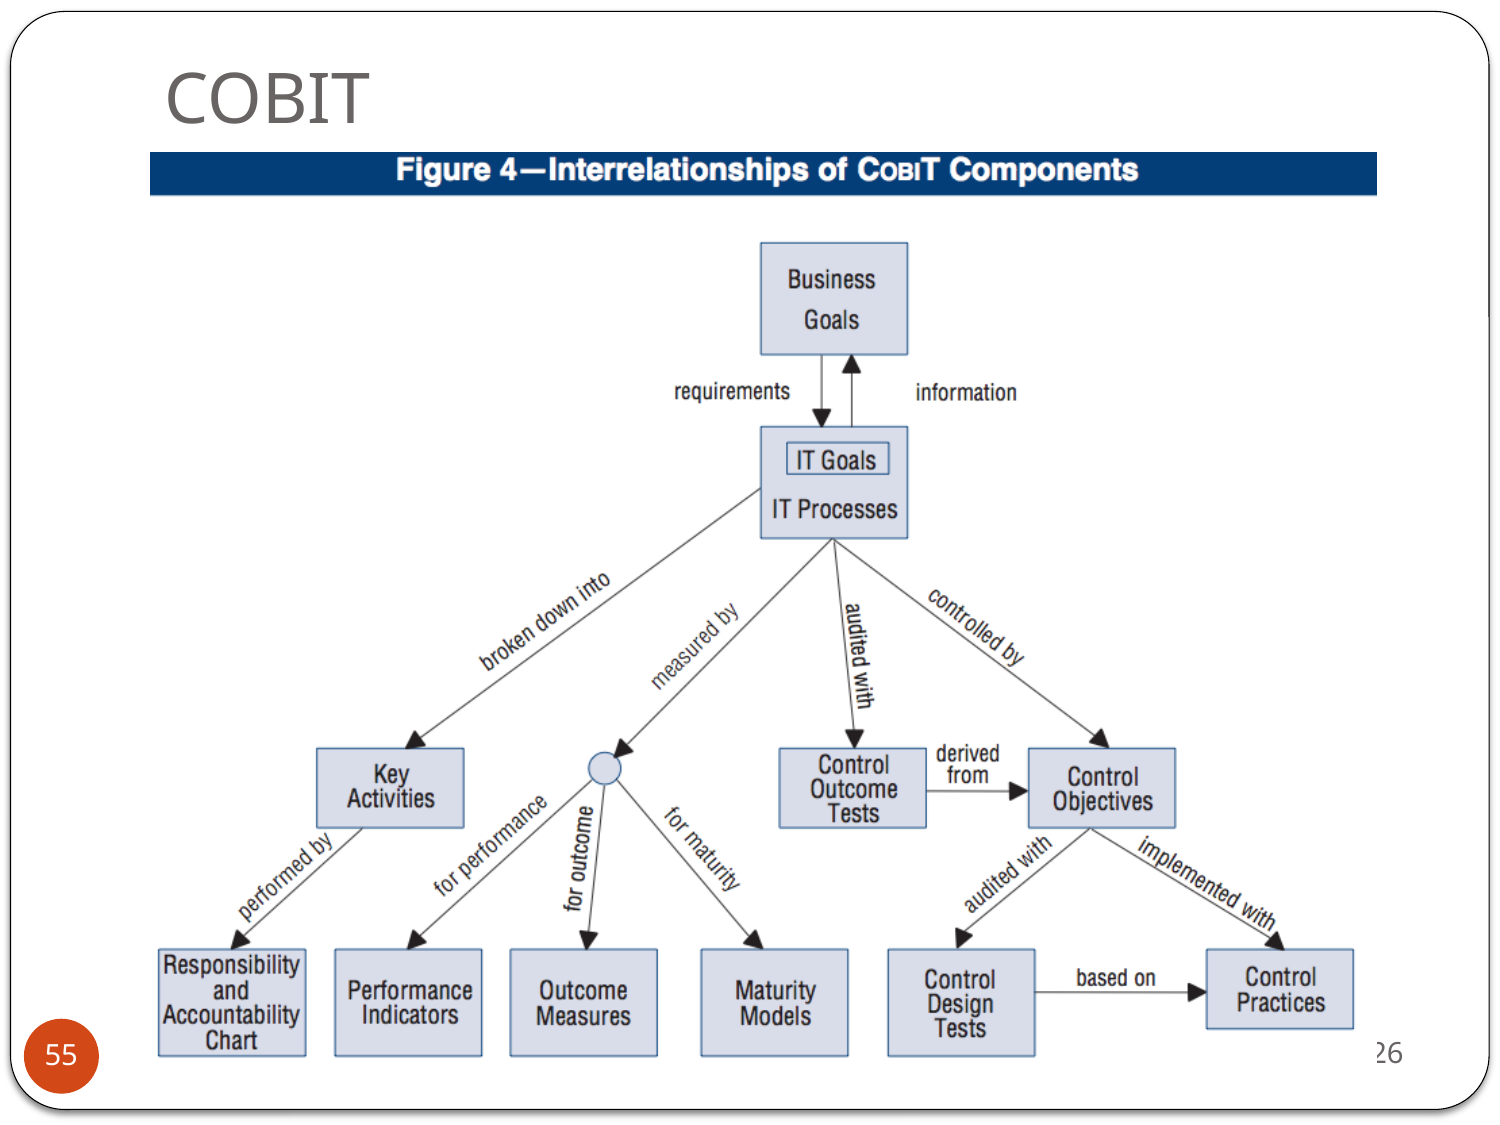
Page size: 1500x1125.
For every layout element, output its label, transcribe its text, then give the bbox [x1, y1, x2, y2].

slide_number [1012, 1015, 1419, 1094]
picture [149, 151, 1377, 1082]
slide_number 55 [23, 1018, 99, 1094]
title COBIT [150, 45, 1425, 153]
